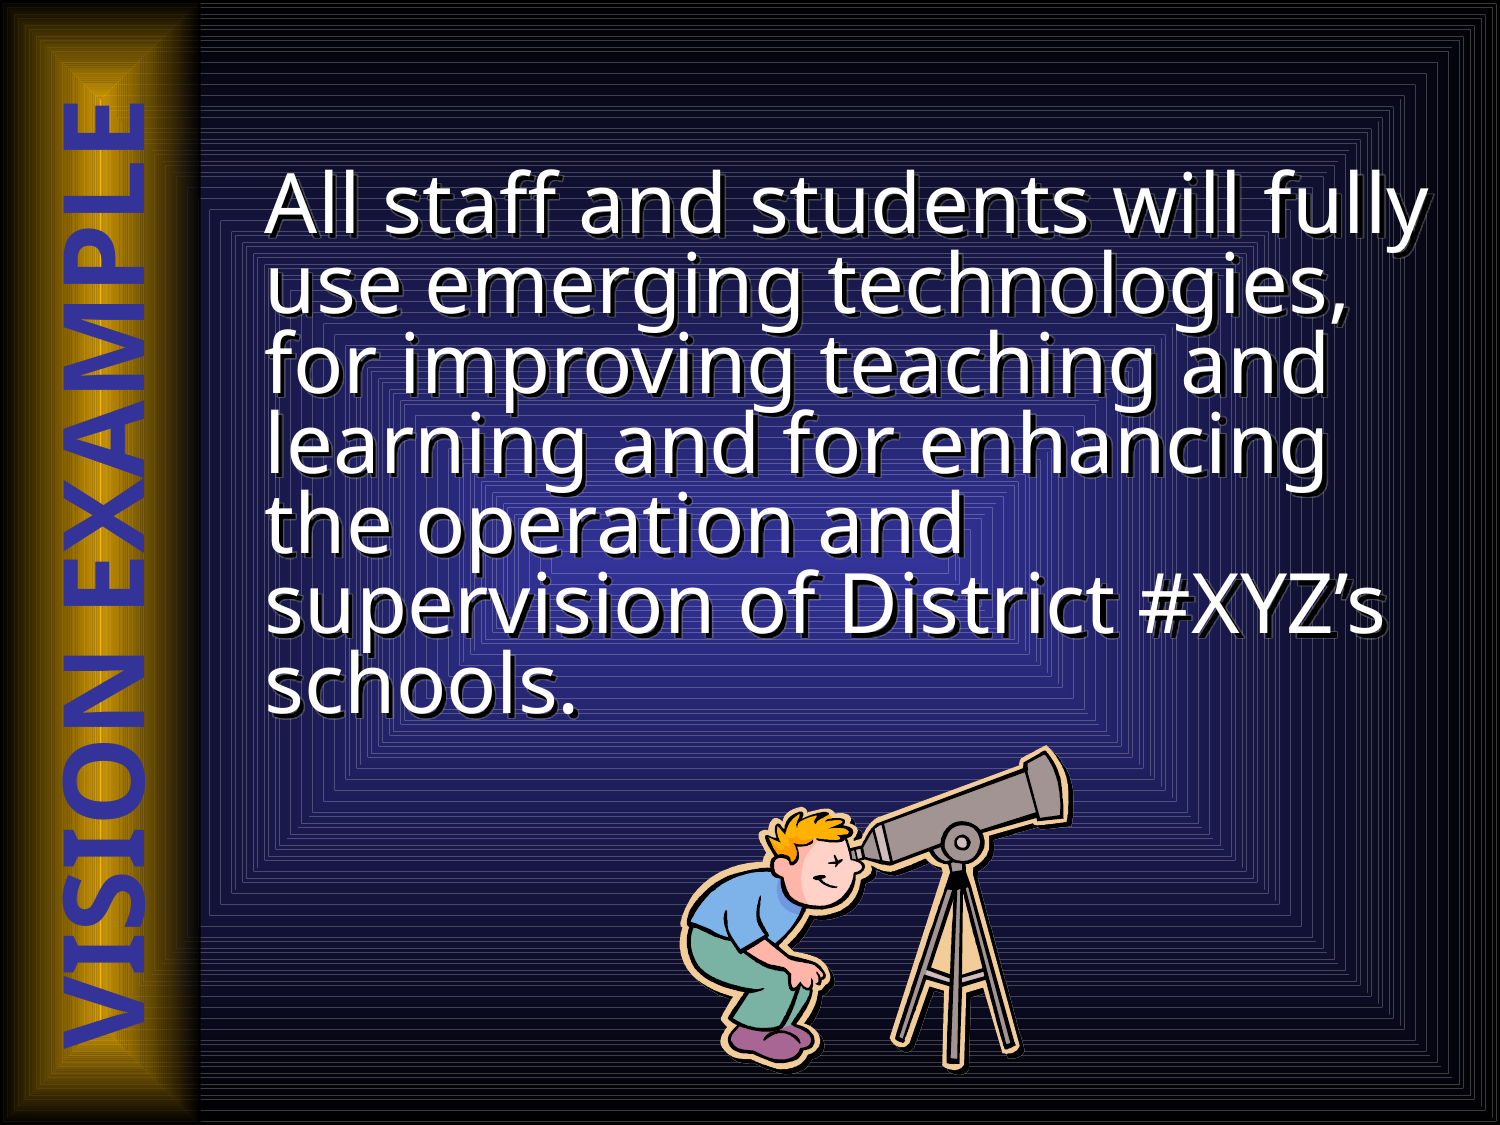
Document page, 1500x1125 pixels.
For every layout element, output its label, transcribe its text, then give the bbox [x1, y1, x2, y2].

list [676, 745, 1075, 1075]
text_box VISION EXAMPLE [24, 0, 175, 1064]
list All staff and students will fully use emerging technologies, for improving teaching and learning and for enhancing the operation and supervision of District #XYZ’s schools. [249, 162, 1451, 906]
